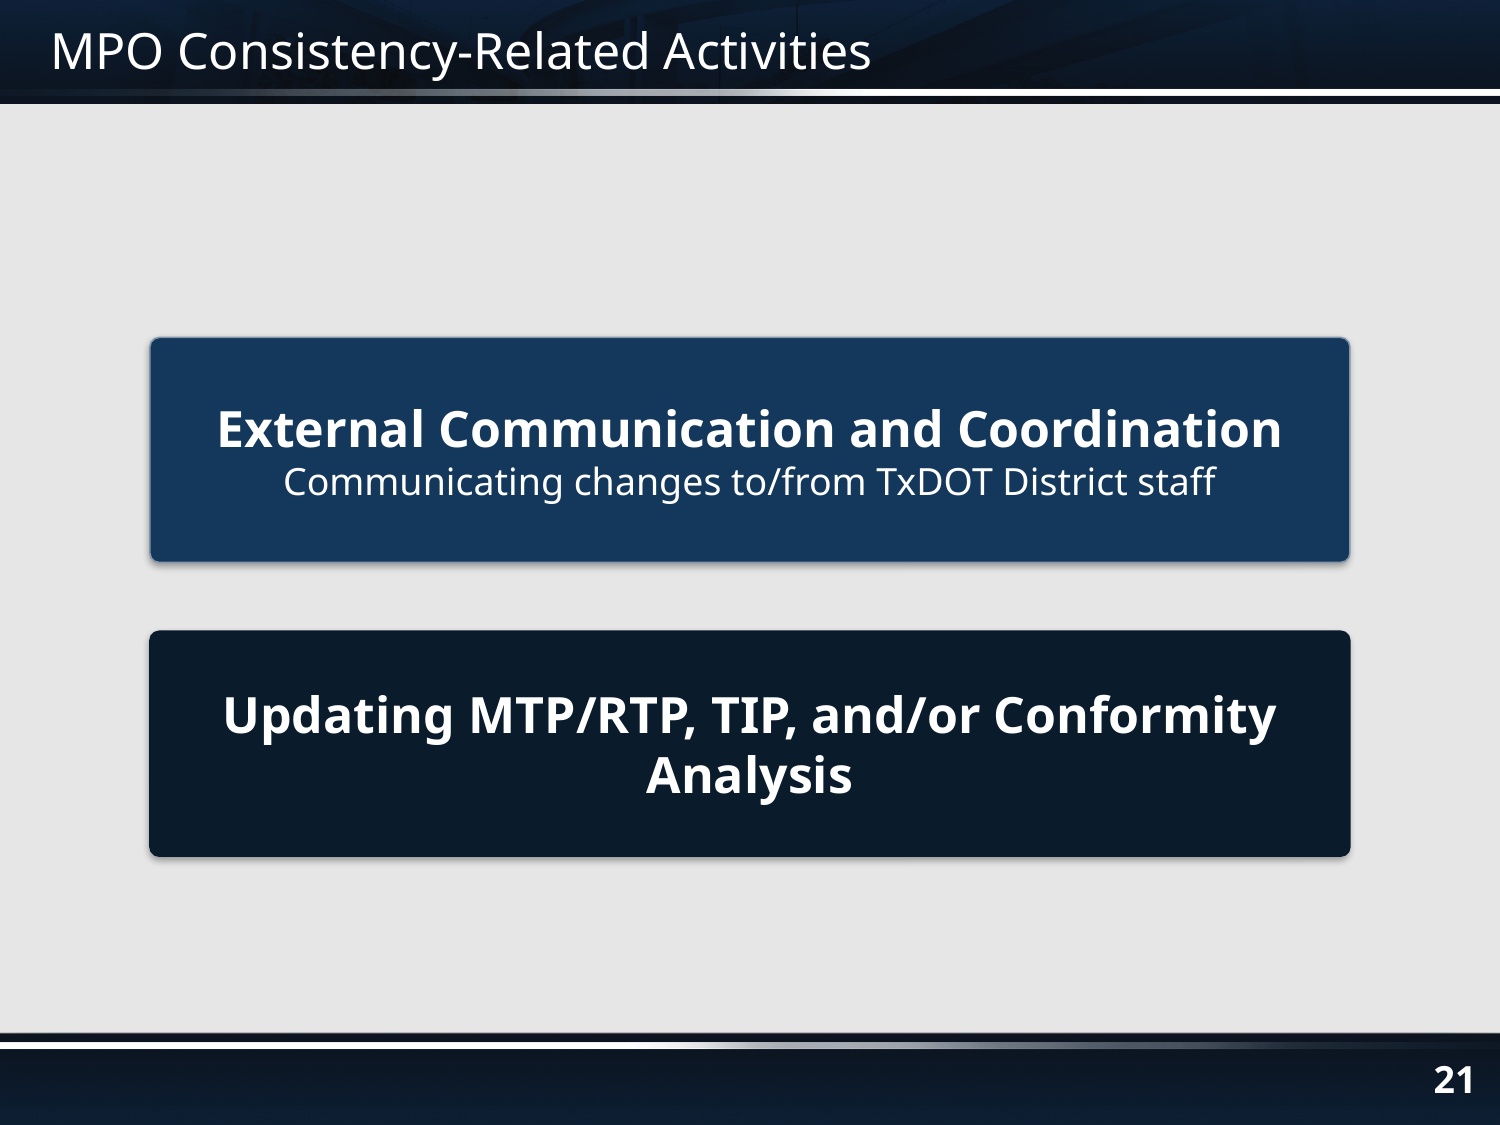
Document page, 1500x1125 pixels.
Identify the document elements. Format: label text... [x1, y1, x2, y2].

text_box Updating MTP/RTP, TIP, and/or Conformity Analysis [149, 630, 1351, 857]
picture [0, 1032, 1500, 1125]
picture [0, 0, 1500, 104]
text_box External Communication and Coordination Communicating changes to/from TxDOT District staff [149, 336, 1351, 564]
title MPO Consistency-Related Activities [50, 12, 1421, 89]
